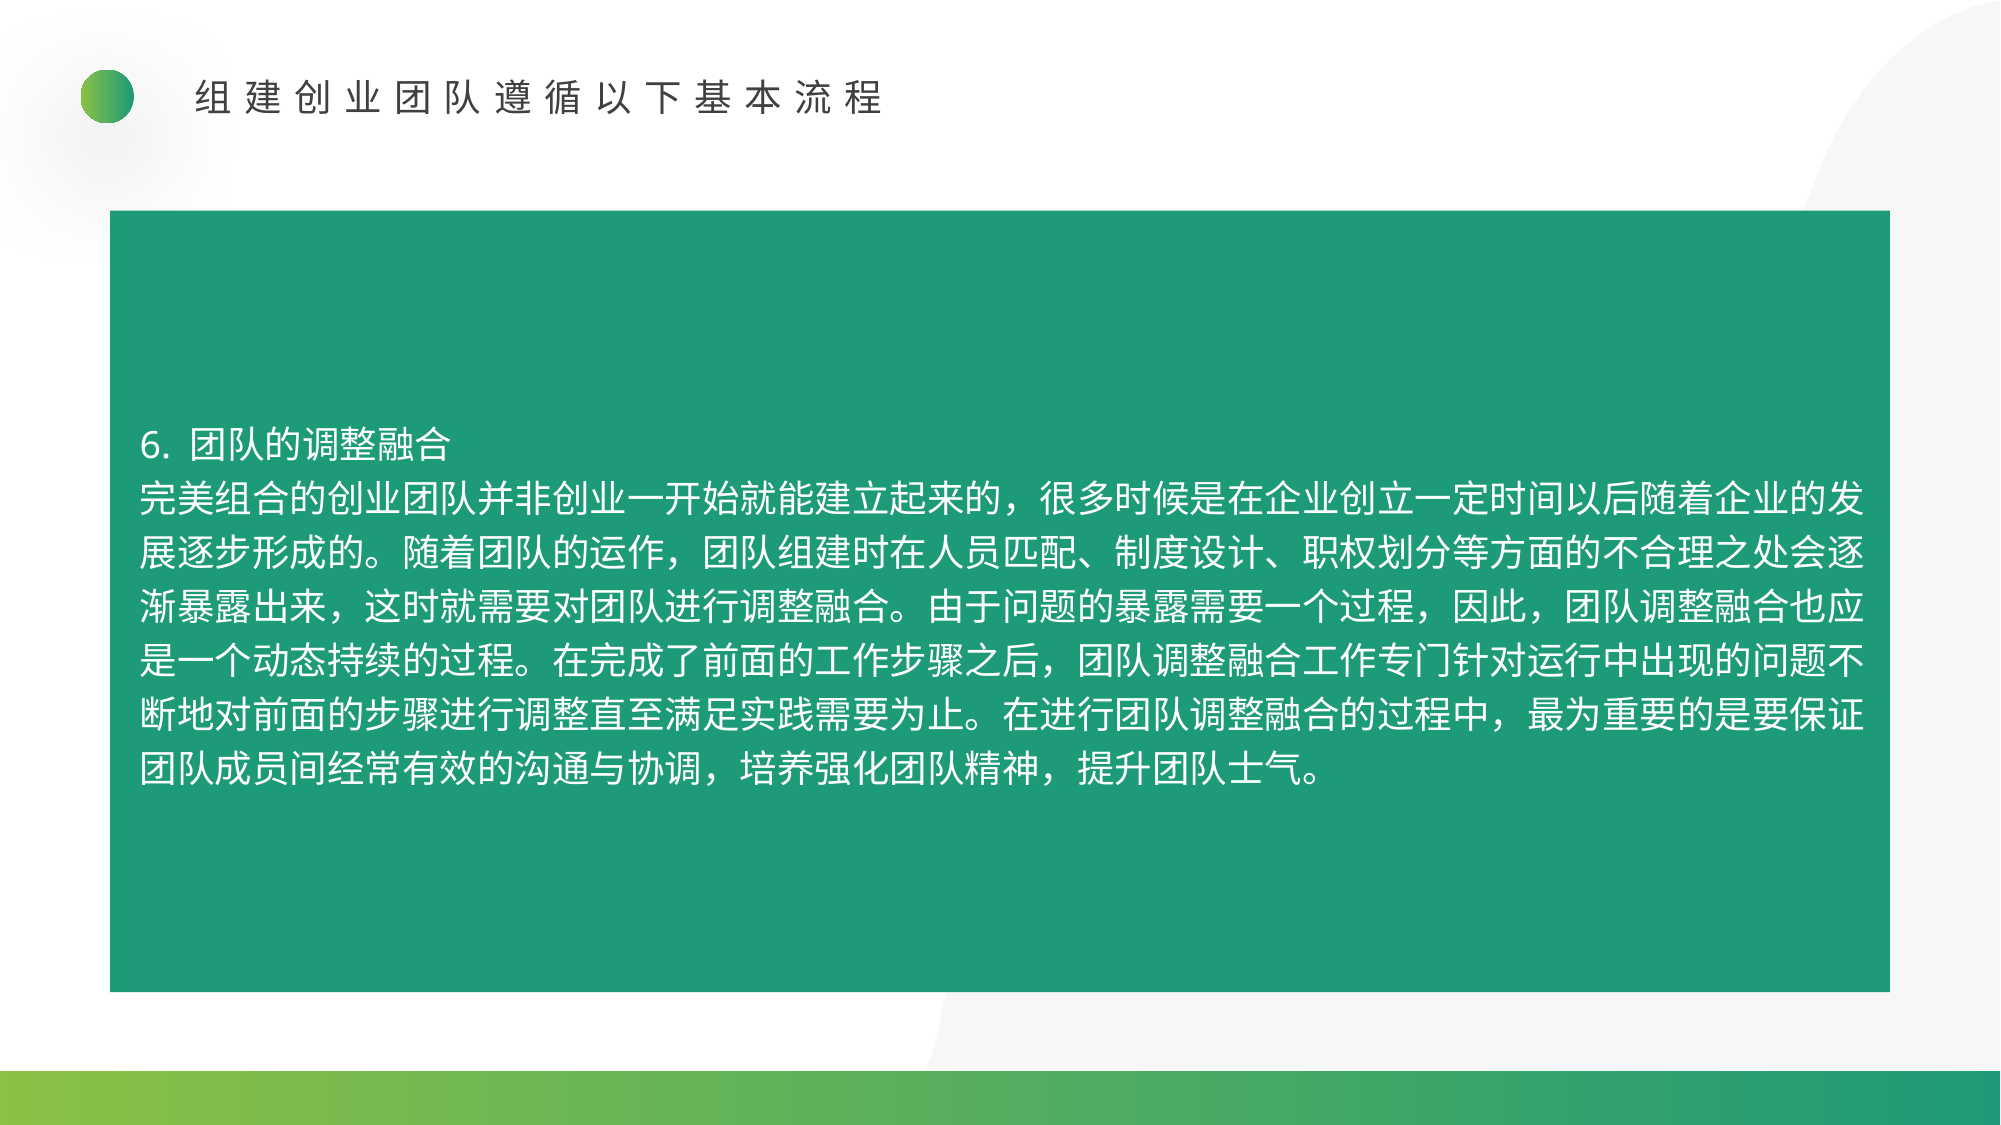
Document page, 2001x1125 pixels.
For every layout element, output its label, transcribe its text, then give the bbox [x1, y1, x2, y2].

text_box 组建创业团队遵循以下基本流程 [179, 66, 937, 127]
text_box 6. 团队的调整融合 完美组合的创业团队并非创业一开始就能建立起来的，很多时候是在企业创立一定时间以后随着企业的发展逐步形成的。随着团队的运作，团队组建时在人员匹配、制度设计、职权划分等方面的不合理之处会逐渐暴露出来，这时就需要对团队进行调整融合。由于问题的暴露需要一个过程，因此，团队调整融合也应是一个动态持续的过程。在完成了前面的工作步骤之后，团队调整融合工作专门针对运行中出现的问题不断地对前面的步骤进行调整直至满足实践需要为止。在进行团队调整融合的过程中，最为重要的是要保证团队成员间经常有效的沟通与协调，培养强化团队精神，提升团队士气。 [109, 210, 1891, 993]
